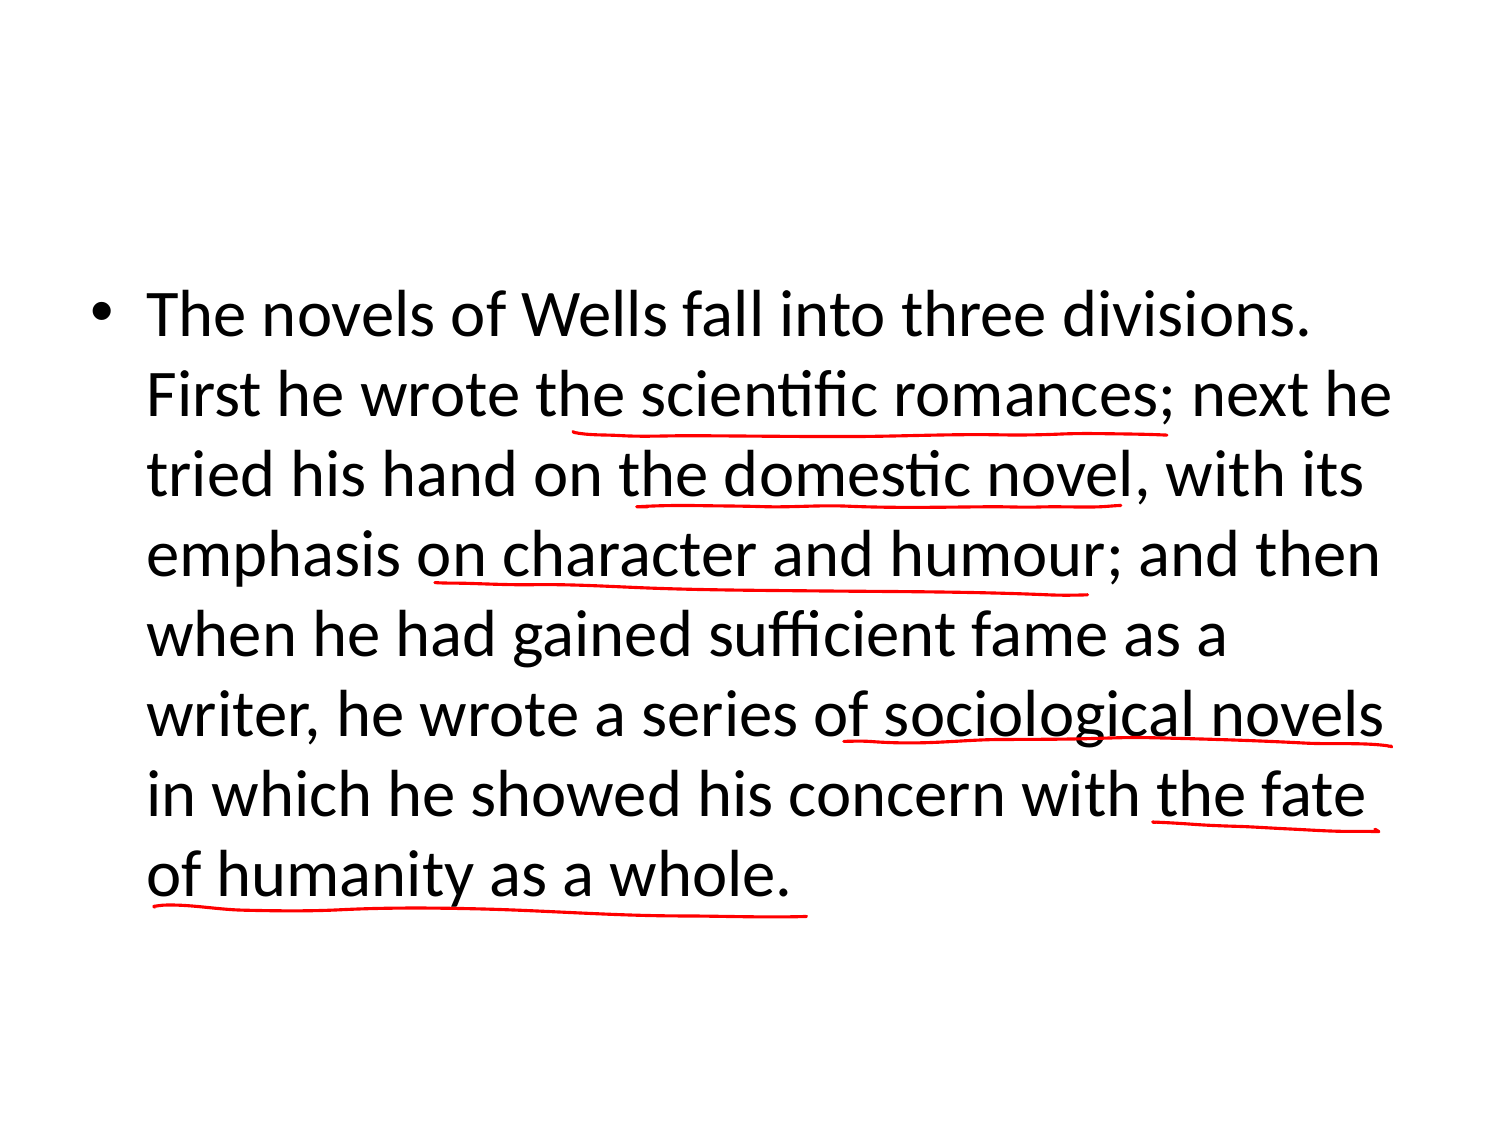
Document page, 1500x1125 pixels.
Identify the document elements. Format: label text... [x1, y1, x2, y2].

list The novels of Wells fall into three divisions. First he wrote the scientific romances; next he tried his hand on the domestic novel, with its emphasis on character and humour; and then when he had gained sufficient fame as a writer, he wrote a series of sociological novels in which he showed his concern with the fate of humanity as a whole. [75, 262, 1425, 1005]
